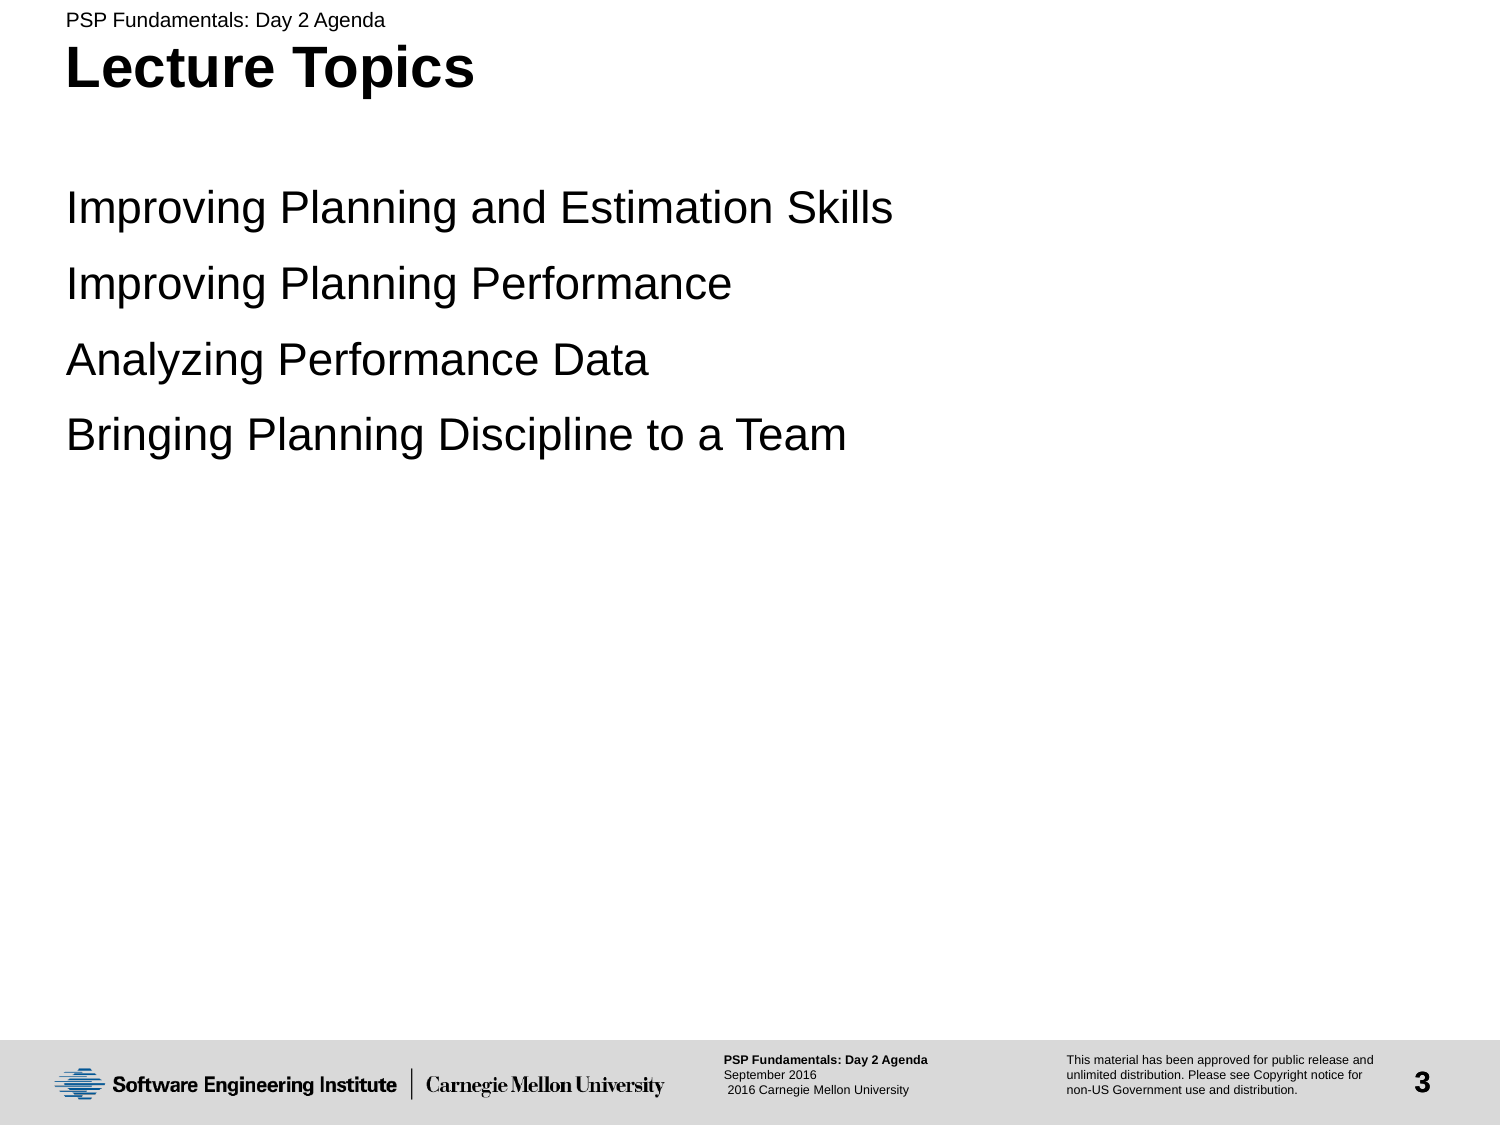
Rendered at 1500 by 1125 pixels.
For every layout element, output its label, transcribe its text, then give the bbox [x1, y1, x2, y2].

title Lecture Topics [65, 37, 1430, 148]
list Improving Planning and Estimation Skills Improving Planning Performance Analyzing Performance Data Bringing Planning Discipline to a Team [65, 177, 1431, 1000]
picture [46, 1061, 673, 1104]
